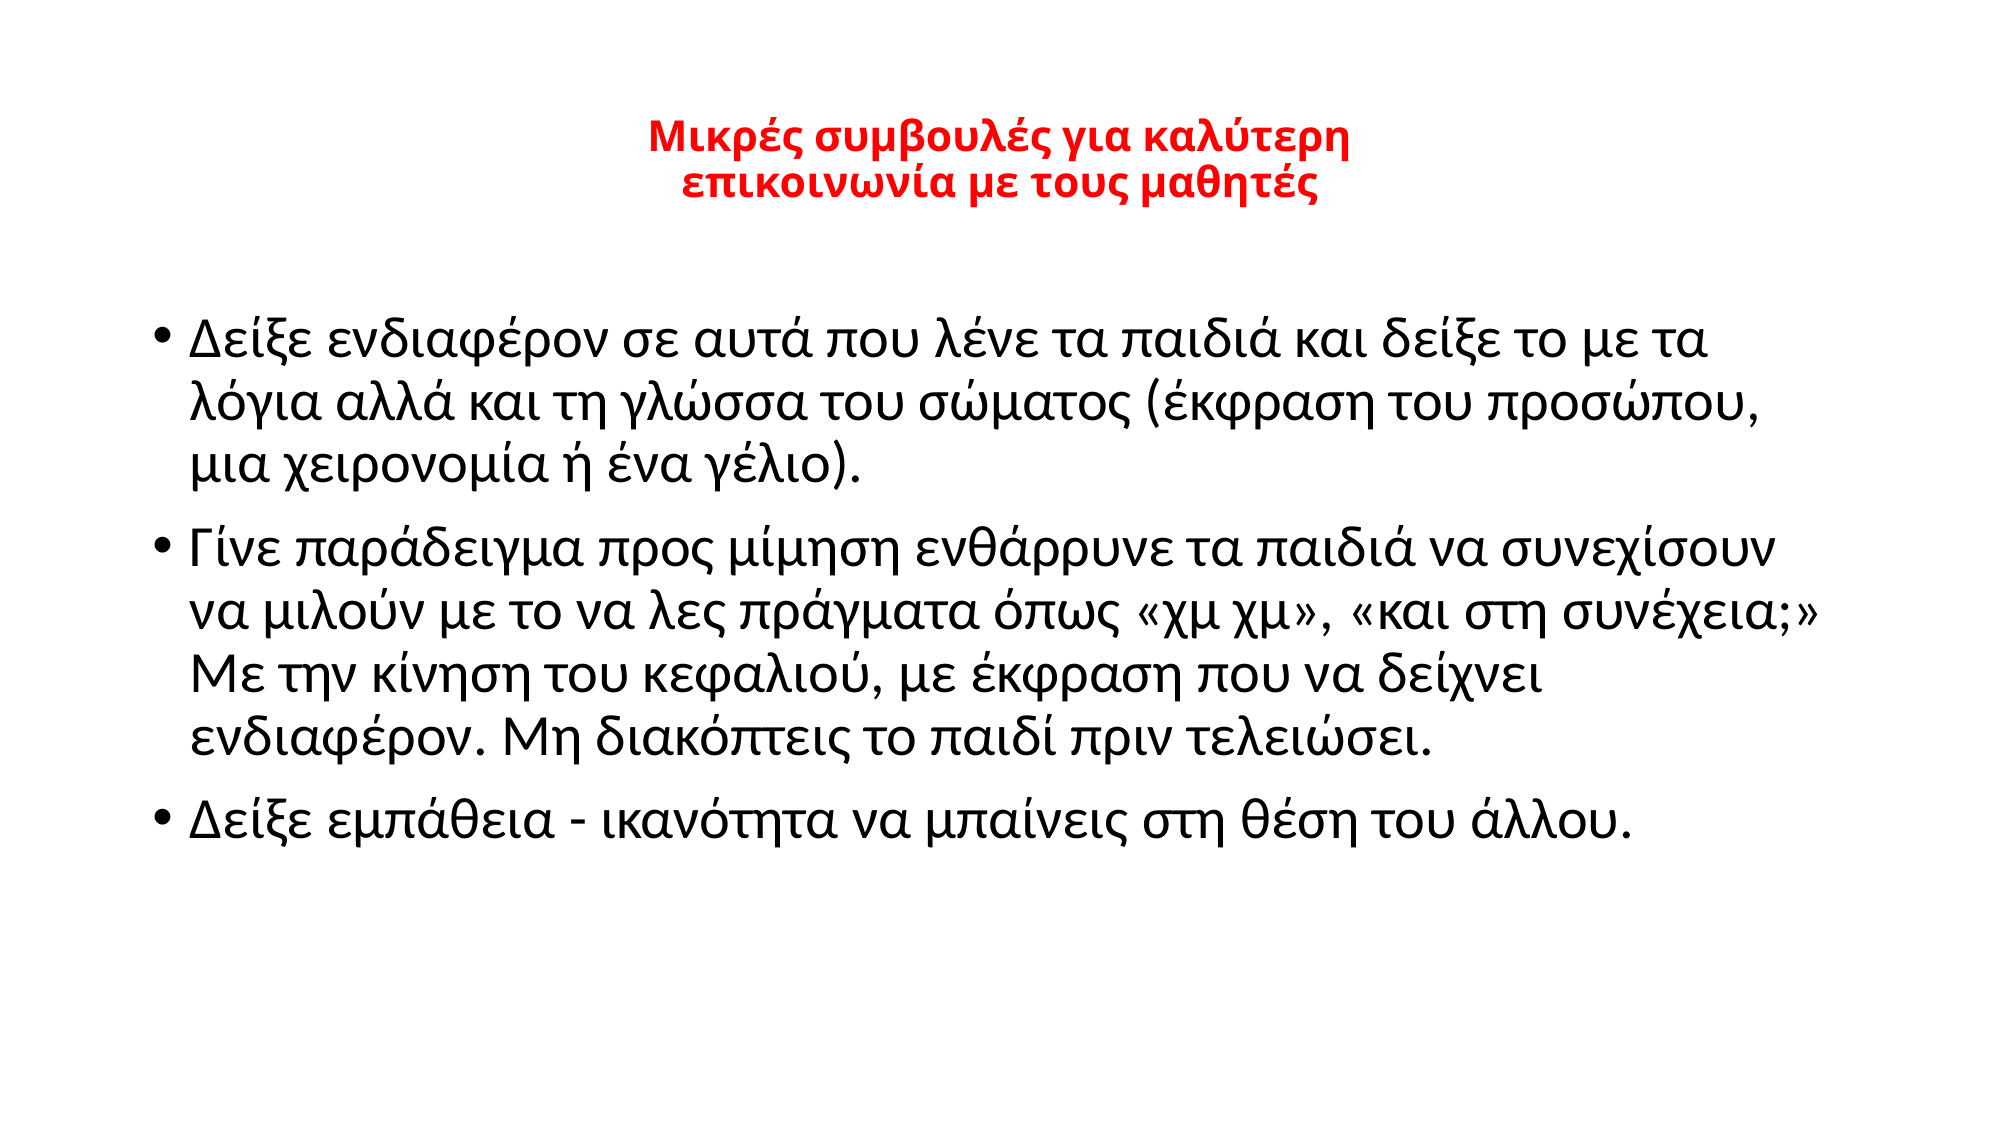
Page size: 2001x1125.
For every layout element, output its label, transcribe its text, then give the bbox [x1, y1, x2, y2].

list Δείξε ενδιαφέρον σε αυτά που λένε τα παιδιά και δείξε το με τα λόγια αλλά και τη γλώσσα του σώματος (έκφραση του προσώπου, μια χειρονομία ή ένα γέλιο). Γίνε παράδειγμα προς μίμηση ενθάρρυνε τα παιδιά να συνεχίσουν να μιλούν με το να λες πράγματα όπως «χμ χμ», «και στη συνέχεια;» Με την κίνηση του κεφαλιού, με έκφραση που να δείχνει ενδιαφέρον. Μη διακόπτεις το παιδί πριν τελειώσει. Δείξε εμπάθεια - ικανότητα να μπαίνεις στη θέση του άλλου. [137, 299, 1863, 1014]
title Μικρές συμβουλές για καλύτερη επικοινωνία με τους μαθητές [137, 59, 1863, 278]
